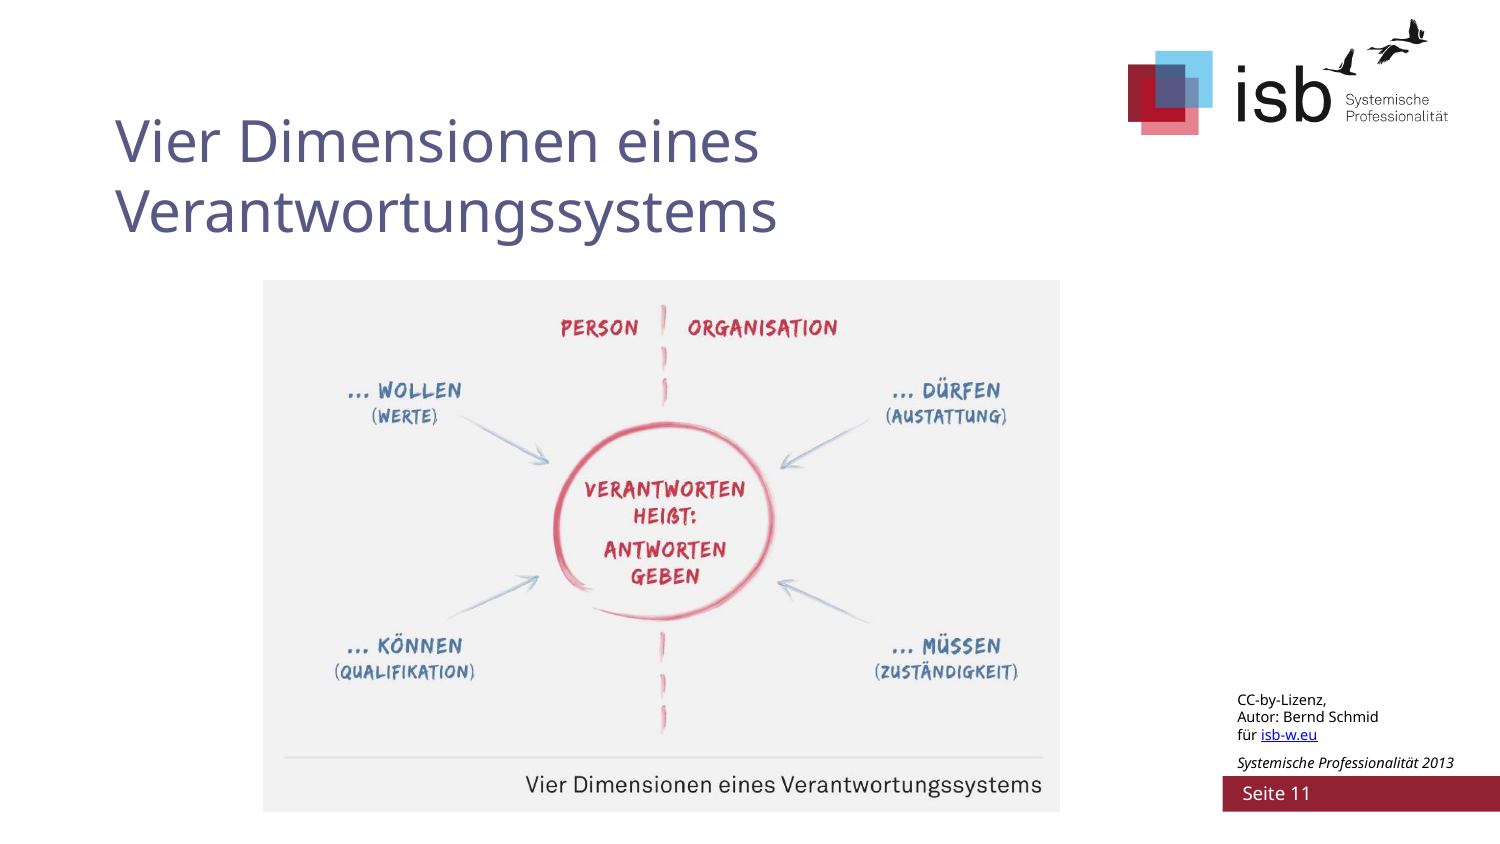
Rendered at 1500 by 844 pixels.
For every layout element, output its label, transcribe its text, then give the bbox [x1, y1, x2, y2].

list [262, 280, 1060, 812]
text_box CC-by-Lizenz, Autor: Bernd Schmid für isb-w.eu Systemische Professionalität 2013 [1222, 543, 1500, 844]
picture [1128, 14, 1461, 139]
title Vier Dimensionen eines Verantwortungssystems [100, 67, 1223, 281]
